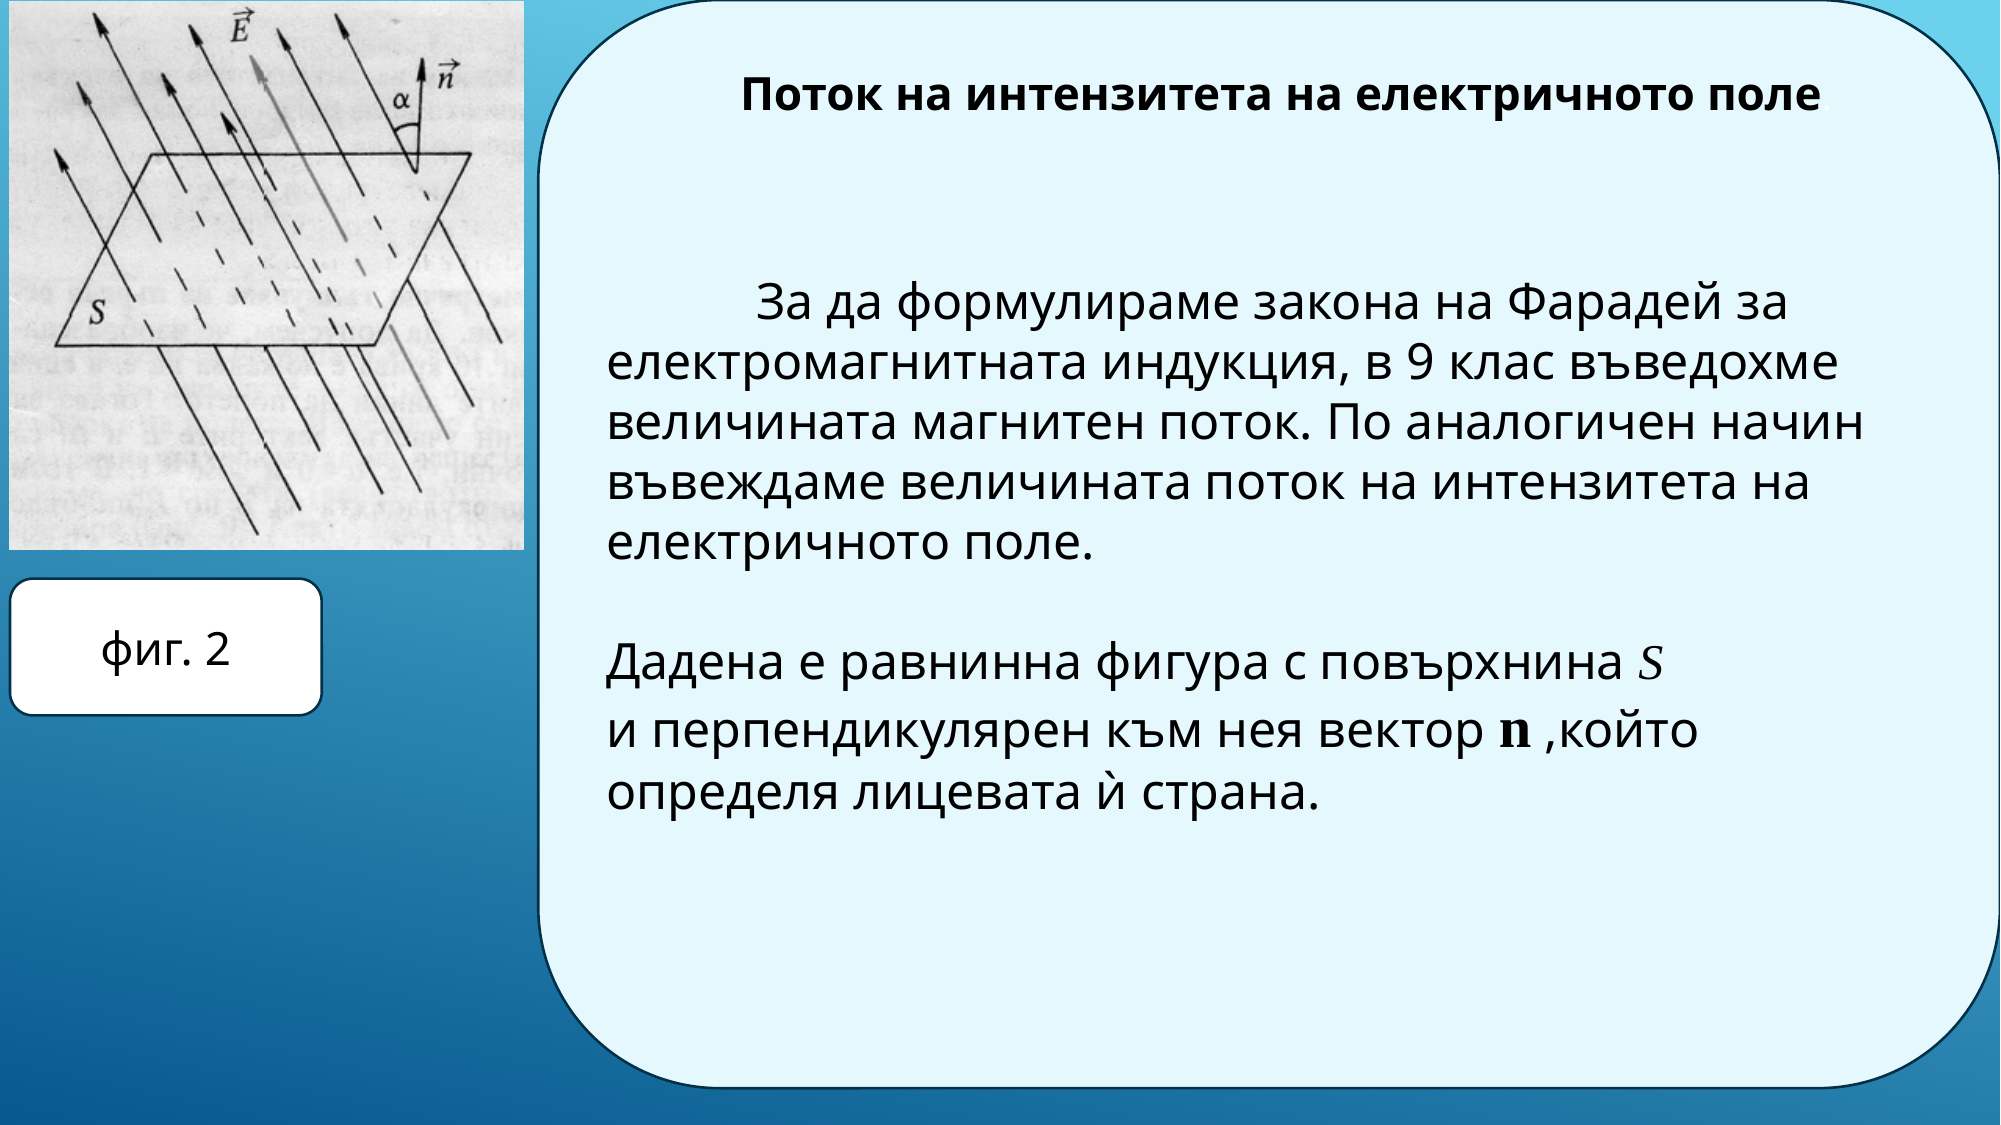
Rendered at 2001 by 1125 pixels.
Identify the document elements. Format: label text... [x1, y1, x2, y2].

picture [9, 1, 525, 551]
text_box фиг. 2 [8, 577, 324, 717]
text_box За да формулираме закона на Фарадей за електромагнитната индукция, в 9 клас въведохме величината магнитен поток. По аналогичен начин въвеждаме величината поток на интензитета на електричното поле. Дадена е равнинна фигура с повърхнина S и перпендикулярен към нея вектор n ,който определя лицевата ѝ страна. [536, 0, 2000, 1090]
text_box Поток на интензитета на електричното поле. [725, 57, 1847, 128]
